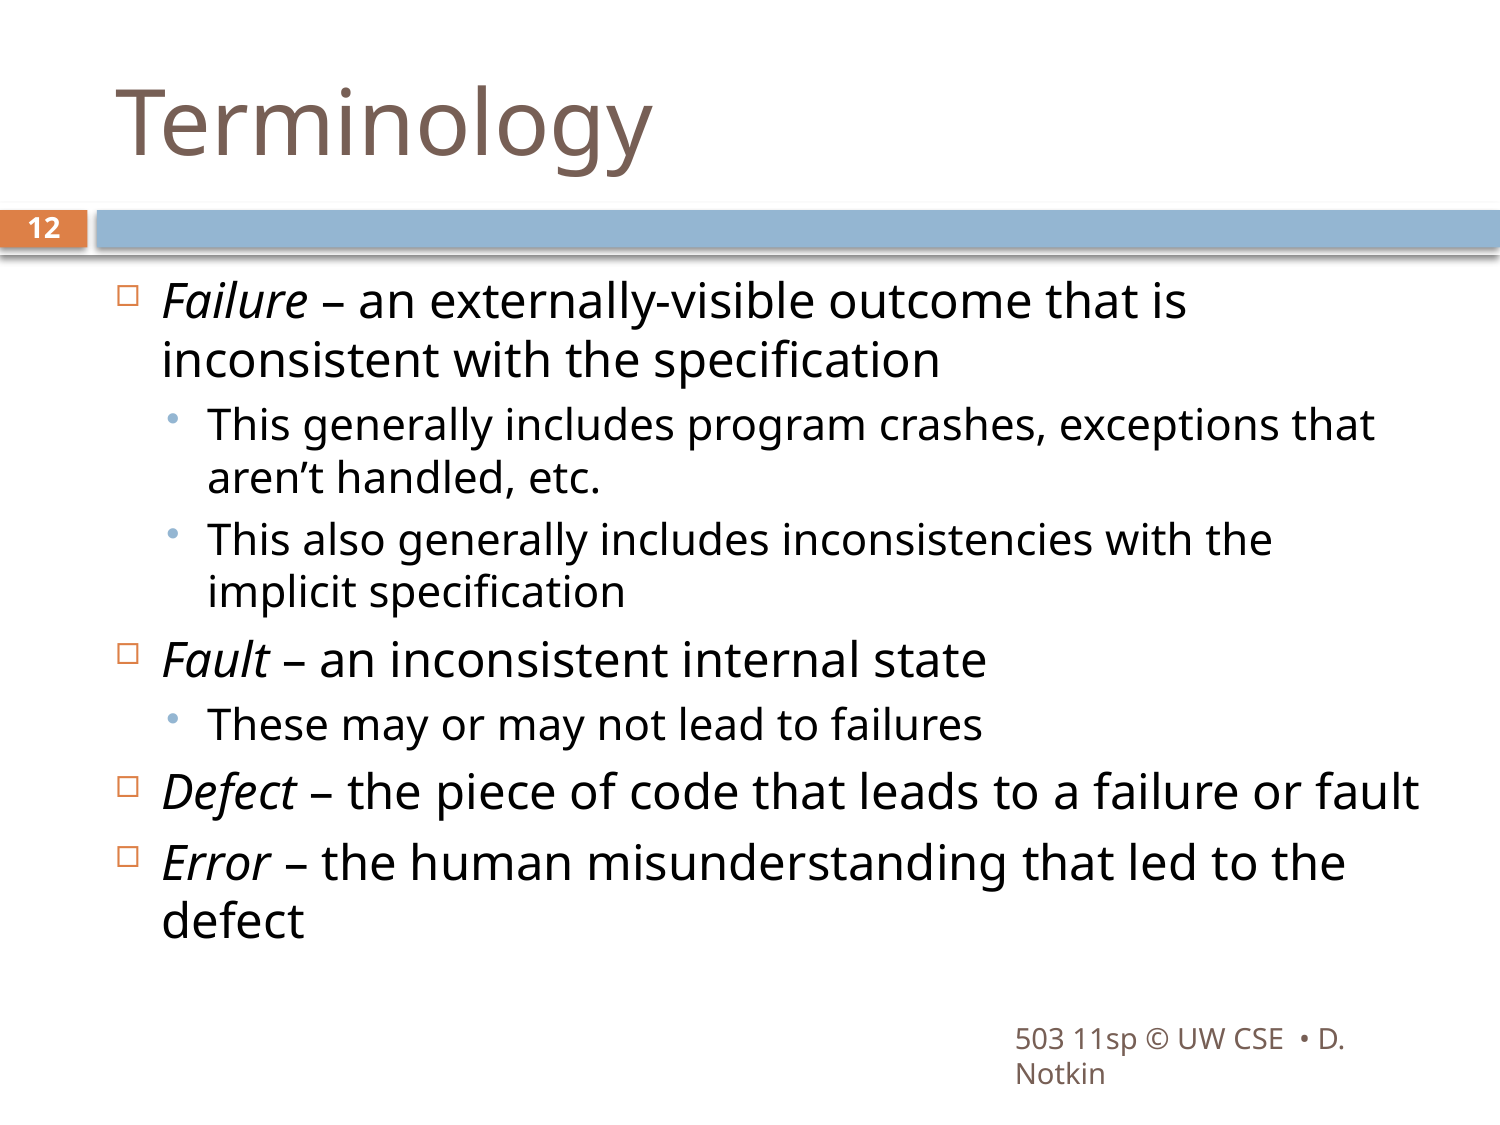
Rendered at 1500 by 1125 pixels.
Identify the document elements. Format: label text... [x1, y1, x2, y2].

slide_number 503 11sp © UW CSE • D. Notkin [999, 1025, 1438, 1085]
title Terminology [100, 37, 1438, 200]
list Failure – an externally-visible outcome that is inconsistent with the specification This generally includes program crashes, exceptions that aren’t handled, etc. This also generally includes inconsistencies with the implicit specification Fault – an inconsistent internal state These may or may not lead to failures Defect – the piece of code that leads to a failure or fault Error – the human misunderstanding that led to the defect [100, 262, 1438, 1000]
slide_number 12 [0, 208, 88, 249]
